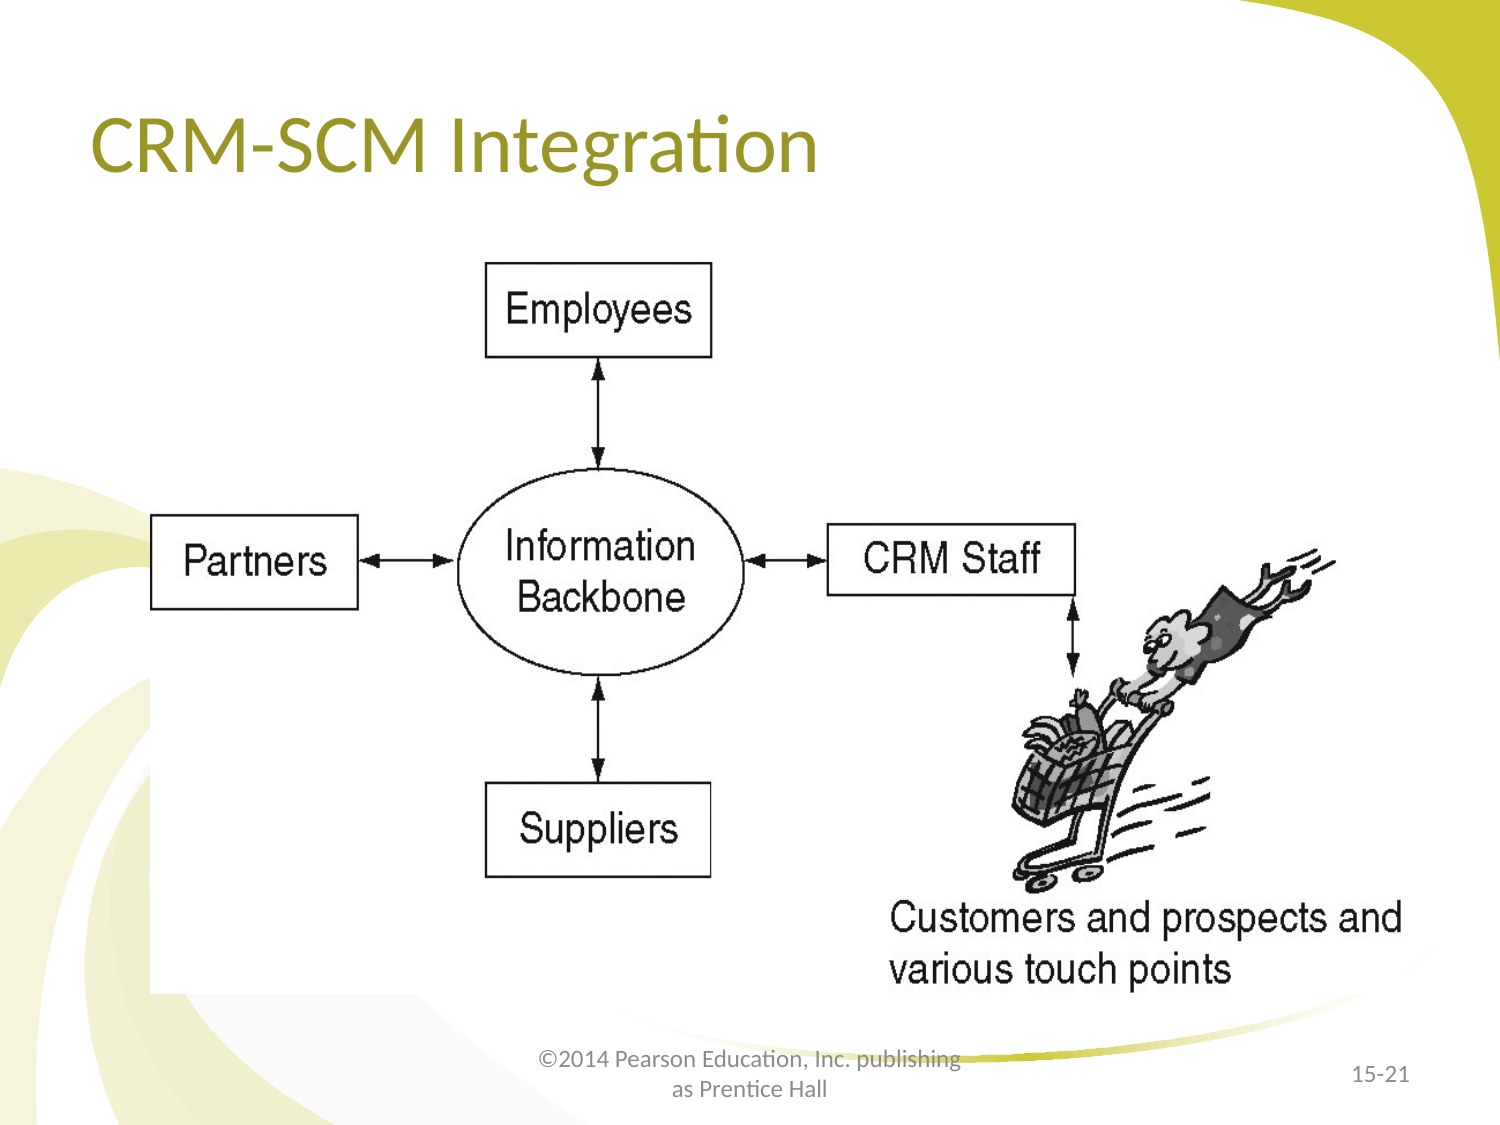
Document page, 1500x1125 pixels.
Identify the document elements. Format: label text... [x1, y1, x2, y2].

slide_number 15-21 [1074, 1042, 1425, 1103]
footer ©2014 Pearson Education, Inc. publishing as Prentice Hall [512, 1042, 988, 1103]
title CRM-SCM Integration [75, 45, 1425, 233]
picture [149, 262, 1403, 995]
